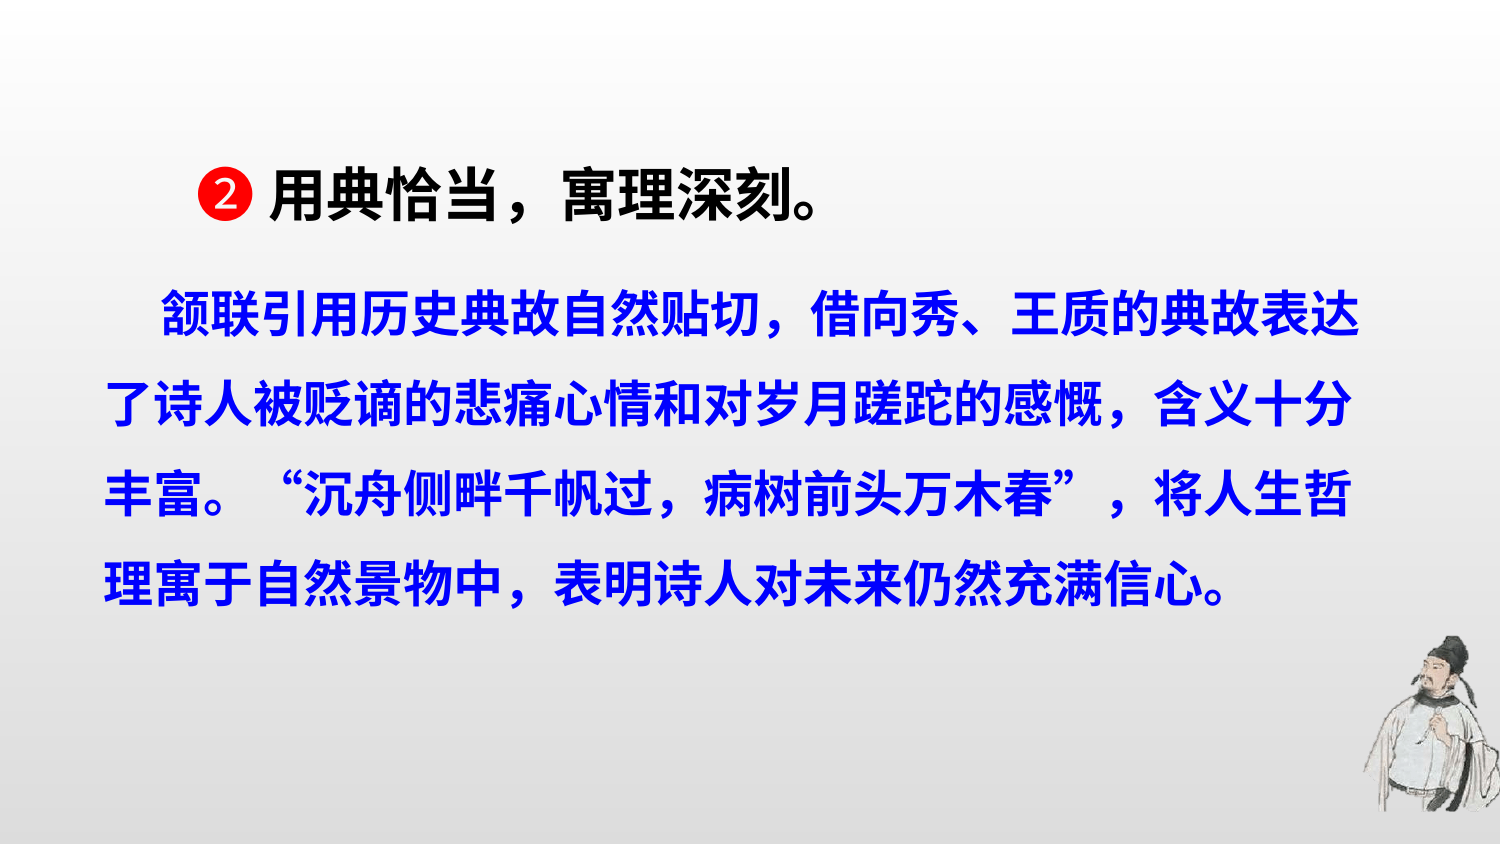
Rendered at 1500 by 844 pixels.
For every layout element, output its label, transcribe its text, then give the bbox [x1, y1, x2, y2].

text_box ❷用典恰当，寓理深刻。 [181, 150, 866, 235]
text_box 颔联引用历史典故自然贴切，借向秀、王质的典故表达了诗人被贬谪的悲痛心情和对岁月蹉跎的感慨，含义十分丰富。“沉舟侧畔千帆过，病树前头万木春”，将人生哲理寓于自然景物中，表明诗人对未来仍然充满信心。 [88, 244, 1388, 620]
picture [1257, 628, 1500, 812]
